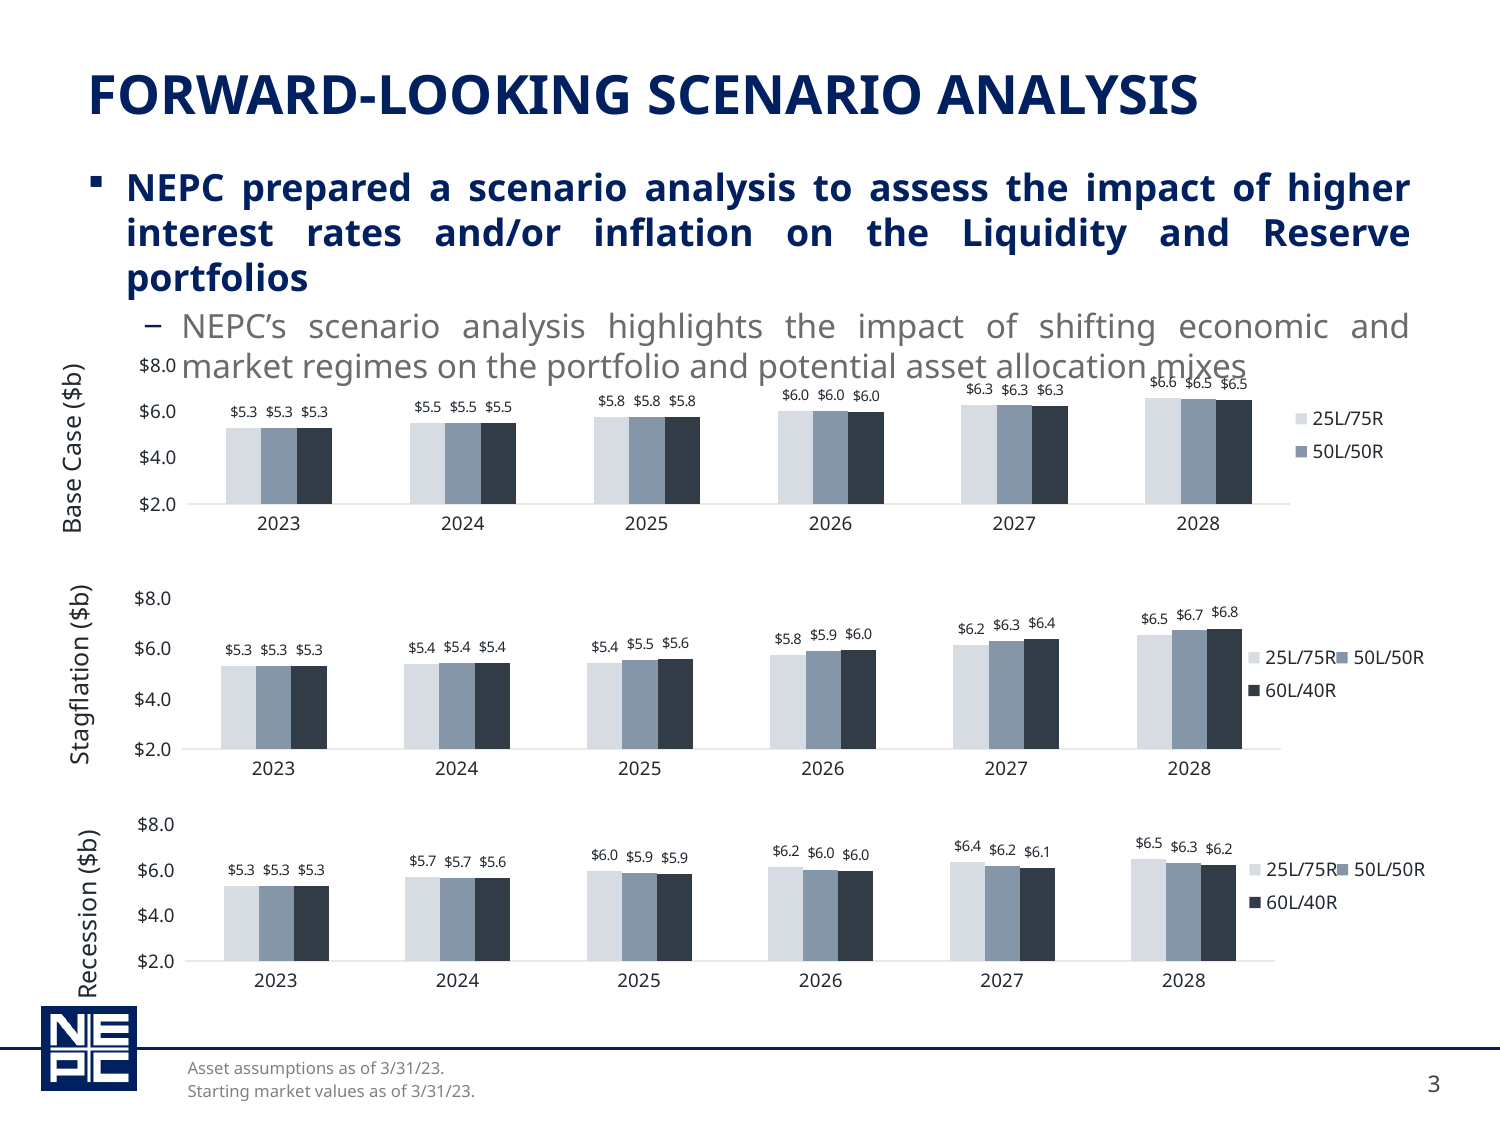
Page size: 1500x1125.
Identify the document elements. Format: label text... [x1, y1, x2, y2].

list Asset assumptions as of 3/31/23. Starting market values as of 3/31/23. [187, 1030, 1413, 1102]
list NEPC prepared a scenario analysis to assess the impact of higher interest rates and/or inflation on the Liquidity and Reserve portfolios NEPC’s scenario analysis highlights the impact of shifting economic and market regimes on the portfolio and potential asset allocation mixes [87, 156, 1413, 315]
slide_number 3 [1321, 1073, 1456, 1109]
picture [41, 1018, 137, 1091]
title Forward-Looking Scenario Analysis [87, 2, 1413, 126]
chart [3, 315, 1426, 1018]
